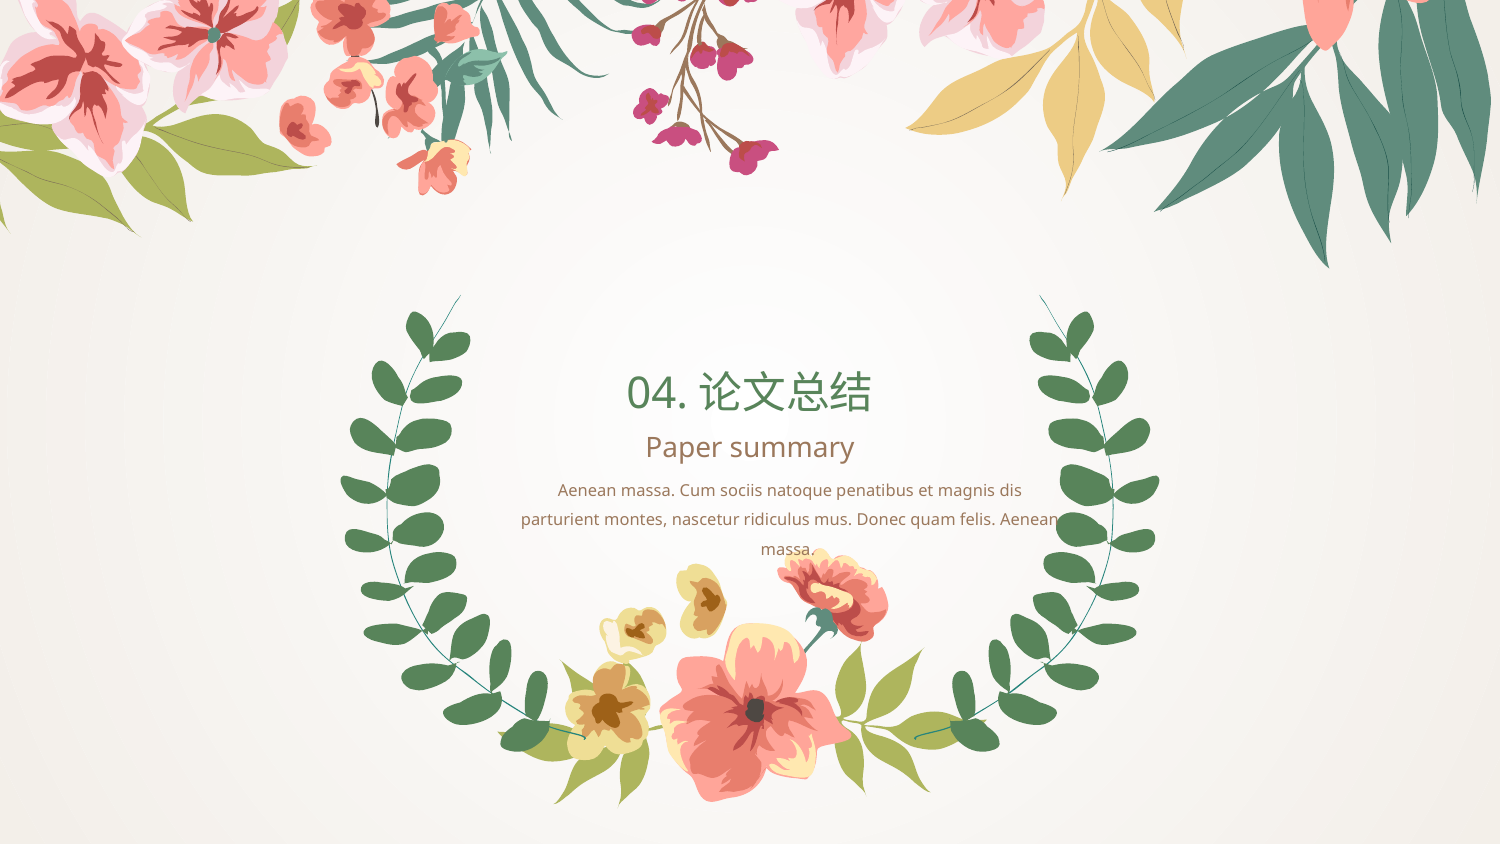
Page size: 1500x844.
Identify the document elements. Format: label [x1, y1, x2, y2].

text_box [336, 294, 1164, 809]
